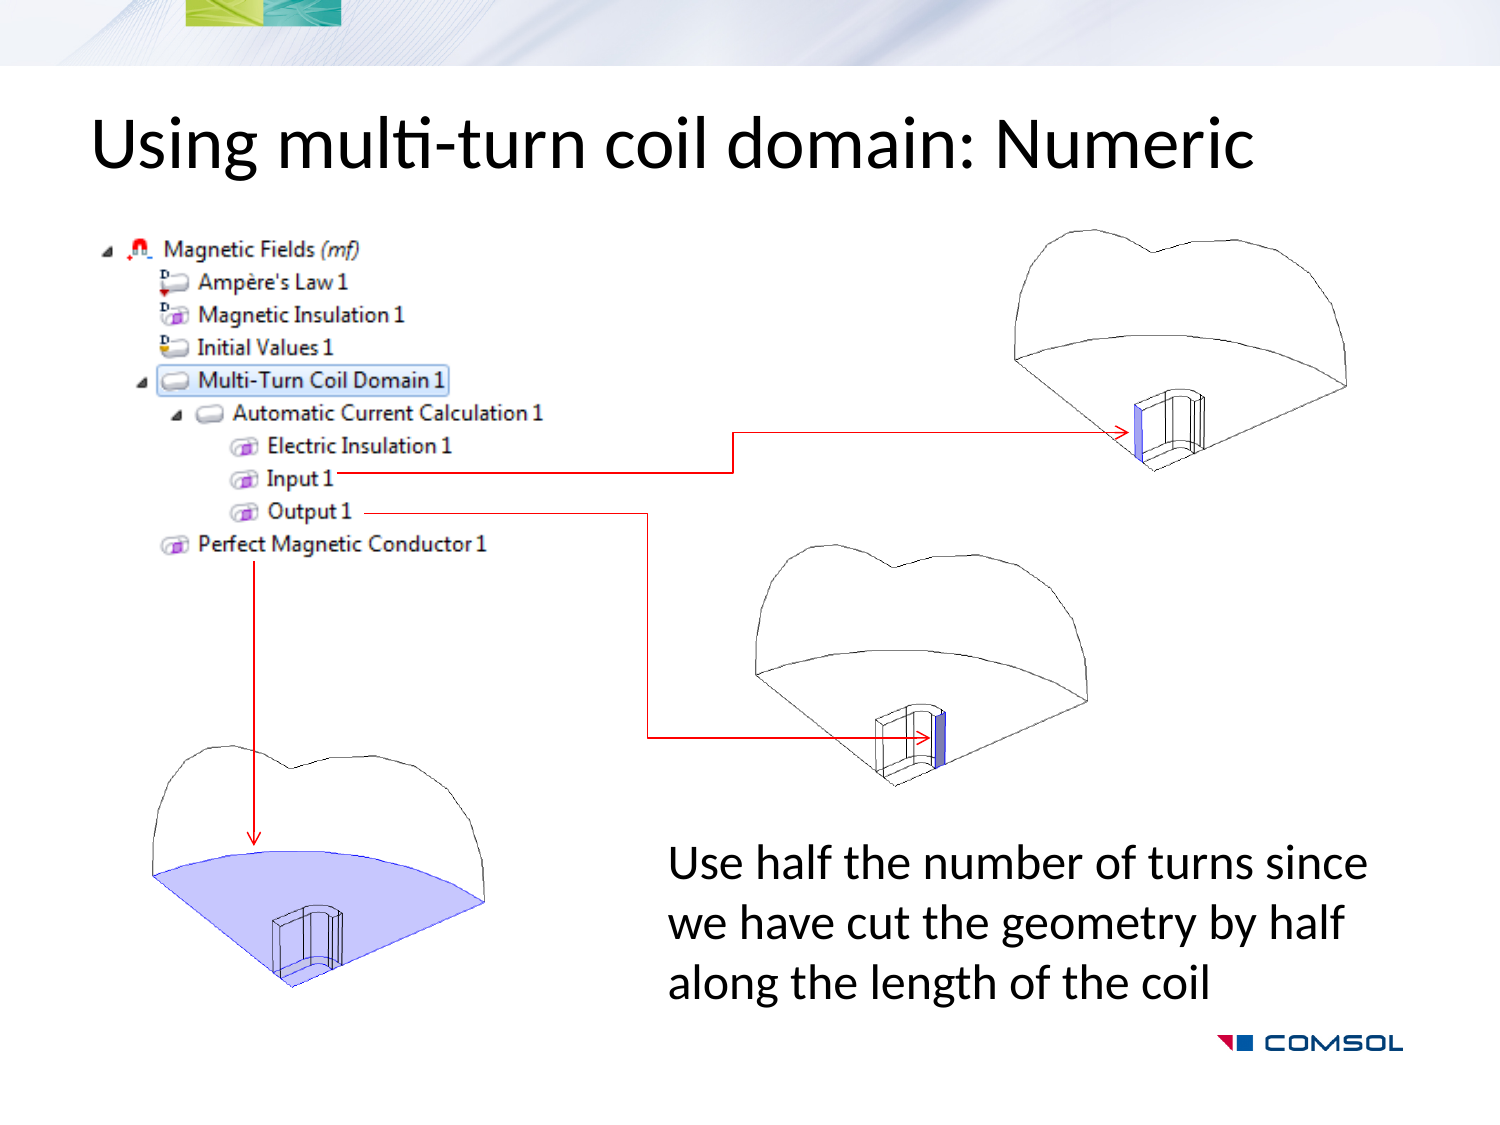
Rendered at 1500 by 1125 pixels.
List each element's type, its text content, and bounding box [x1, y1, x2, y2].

title Using multi-turn coil domain: Numeric [75, 45, 1425, 233]
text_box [91, 229, 1411, 1020]
picture [0, 0, 1500, 1125]
